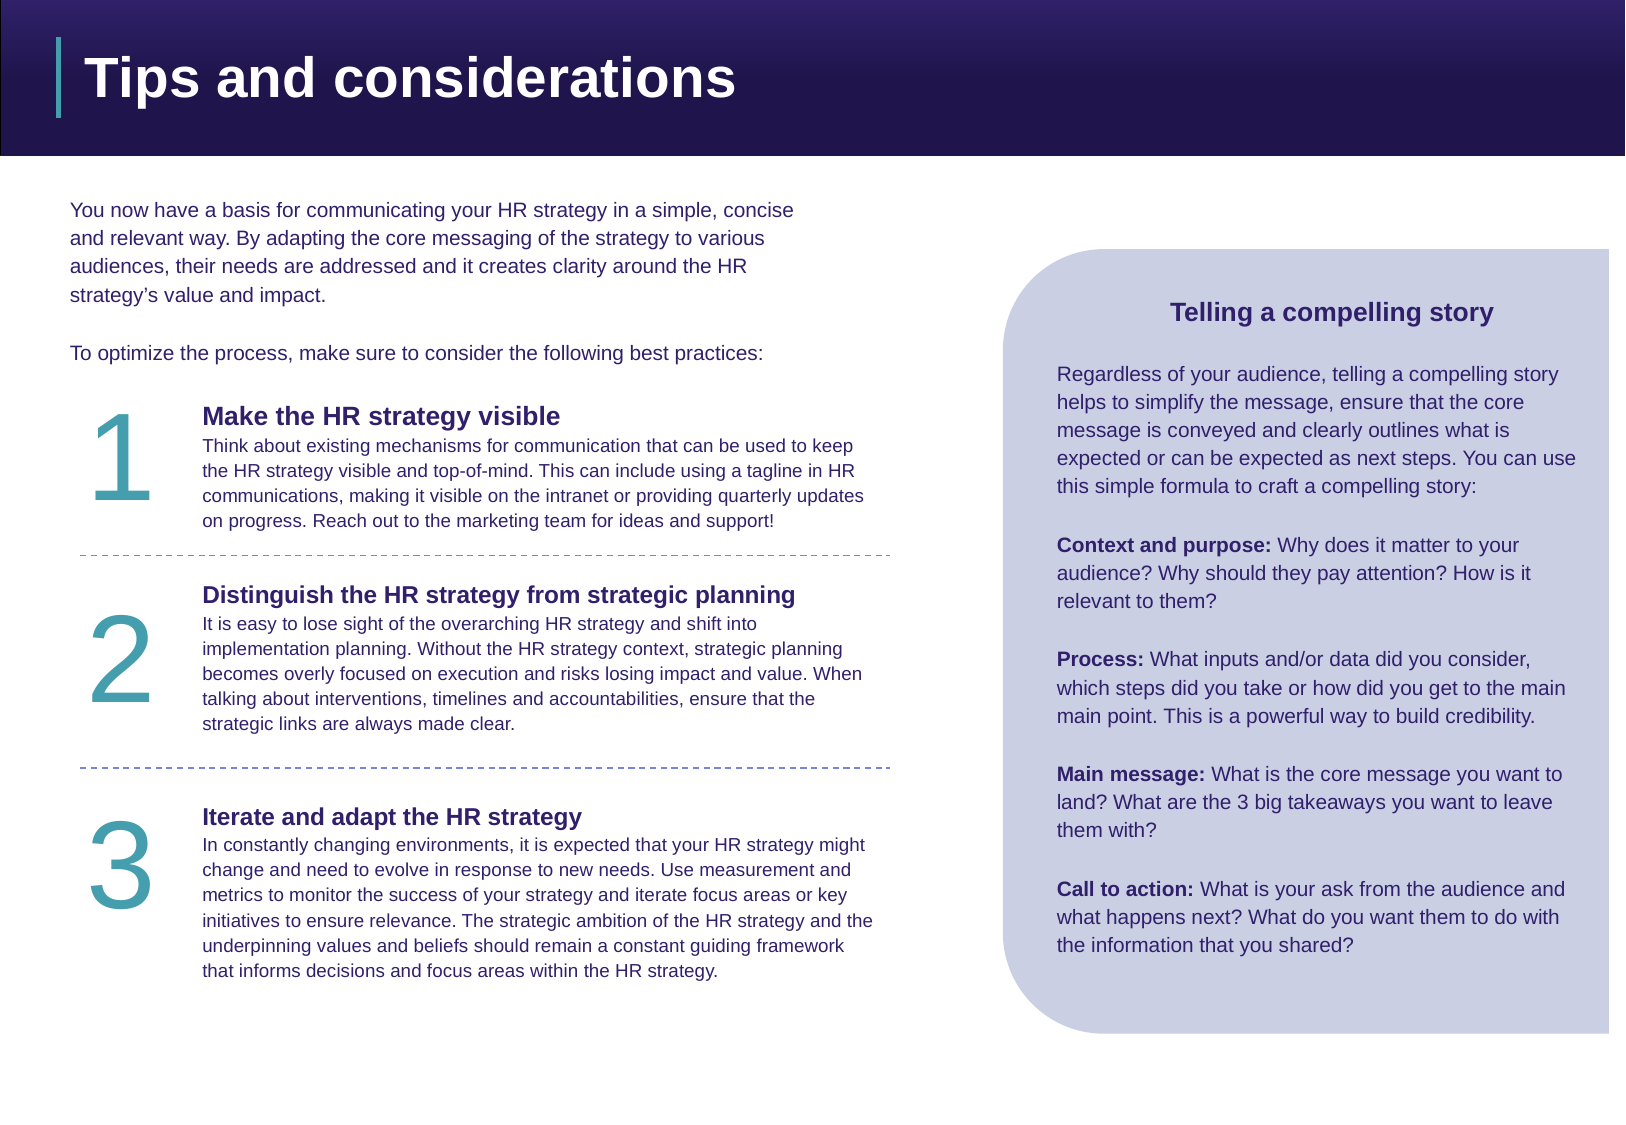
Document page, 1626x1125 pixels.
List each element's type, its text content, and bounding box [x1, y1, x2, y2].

text_box Distinguish the HR strategy from strategic planning It is easy to lose sight of the overarching HR strategy and shift into implementation planning. Without the HR strategy context, strategic planning becomes overly focused on execution and risks losing impact and value. When talking about interventions, timelines and accountabilities, ensure that the strategic links are always made clear. [191, 565, 891, 752]
text_box [1002, 249, 1609, 1034]
text_box 1 [72, 369, 197, 533]
title Tips and considerations [84, 48, 918, 134]
text_box 3 [72, 776, 197, 940]
text_box Iterate and adapt the HR strategy In constantly changing environments, it is expected that your HR strategy might change and need to evolve in response to new needs. Use measurement and metrics to monitor the success of your strategy and iterate focus areas or key initiatives to ensure relevance. The strategic ambition of the HR strategy and the underpinning values and beliefs should remain a constant guiding framework that informs decisions and focus areas within the HR strategy. [191, 786, 891, 994]
subtitle You now have a basis for communicating your HR strategy in a simple, concise and relevant way. By adapting the core messaging of the strategy to various audiences, their needs are addressed and it creates clarity around the HR strategy’s value and impact. To optimize the process, make sure to consider the following best practices: [69, 193, 797, 370]
table_header [1, 0, 1625, 155]
text_box Telling a compelling story [1108, 277, 1556, 341]
text_box 2 [72, 571, 191, 735]
text_box Make the HR strategy visible Think about existing mechanisms for communication that can be used to keep the HR strategy visible and top-of-mind. This can include using a tagline in HR communications, making it visible on the intranet or providing quarterly updates on progress. Reach out to the marketing team for ideas and support! [197, 384, 891, 529]
text_box Regardless of your audience, telling a compelling story helps to simplify the message, ensure that the core message is conveyed and clearly outlines what is expected or can be expected as next steps. You can use this simple formula to craft a compelling story: Context and purpose: Why does it matter to your audience? Why should they pay attention? How is it relevant to them? Process: What inputs and/or data did you consider, which steps did you take or how did you get to the main main point. This is a powerful way to build credibility. Main message: What is the core message you want to land? What are the 3 big takeaways you want to leave them with? Call to action: What is your ask from the audience and what happens next? What do you want them to do with the information that you shared? [1056, 356, 1578, 978]
